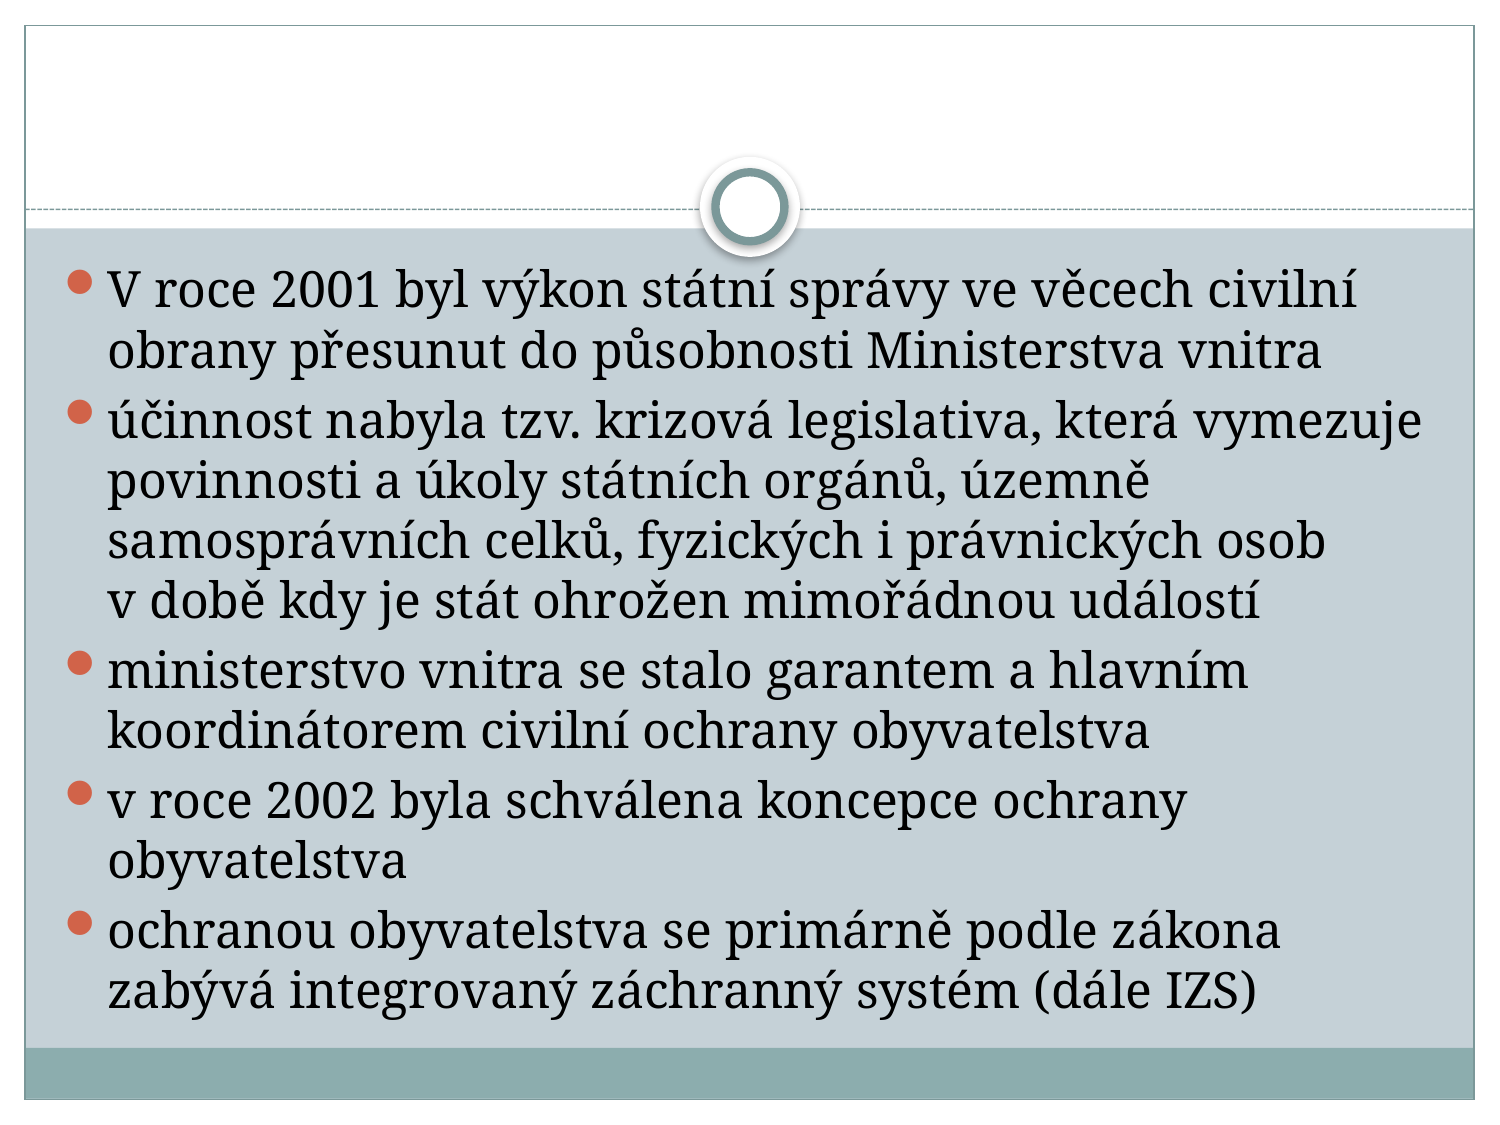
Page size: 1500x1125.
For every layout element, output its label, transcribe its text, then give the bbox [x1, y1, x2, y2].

list V roce 2001 byl výkon státní správy ve věcech civilní obrany přesunut do působnosti Ministerstva vnitra účinnost nabyla tzv. krizová legislativa, která vymezuje povinnosti a úkoly státních orgánů, územně samosprávních celků, fyzických i právnických osob v době kdy je stát ohrožen mimořádnou událostí ministerstvo vnitra se stalo garantem a hlavním koordinátorem civilní ochrany obyvatelstva v roce 2002 byla schválena koncepce ochrany obyvatelstva ochranou obyvatelstva se primárně podle zákona zabývá integrovaný záchranný systém (dále IZS) [49, 250, 1459, 1035]
